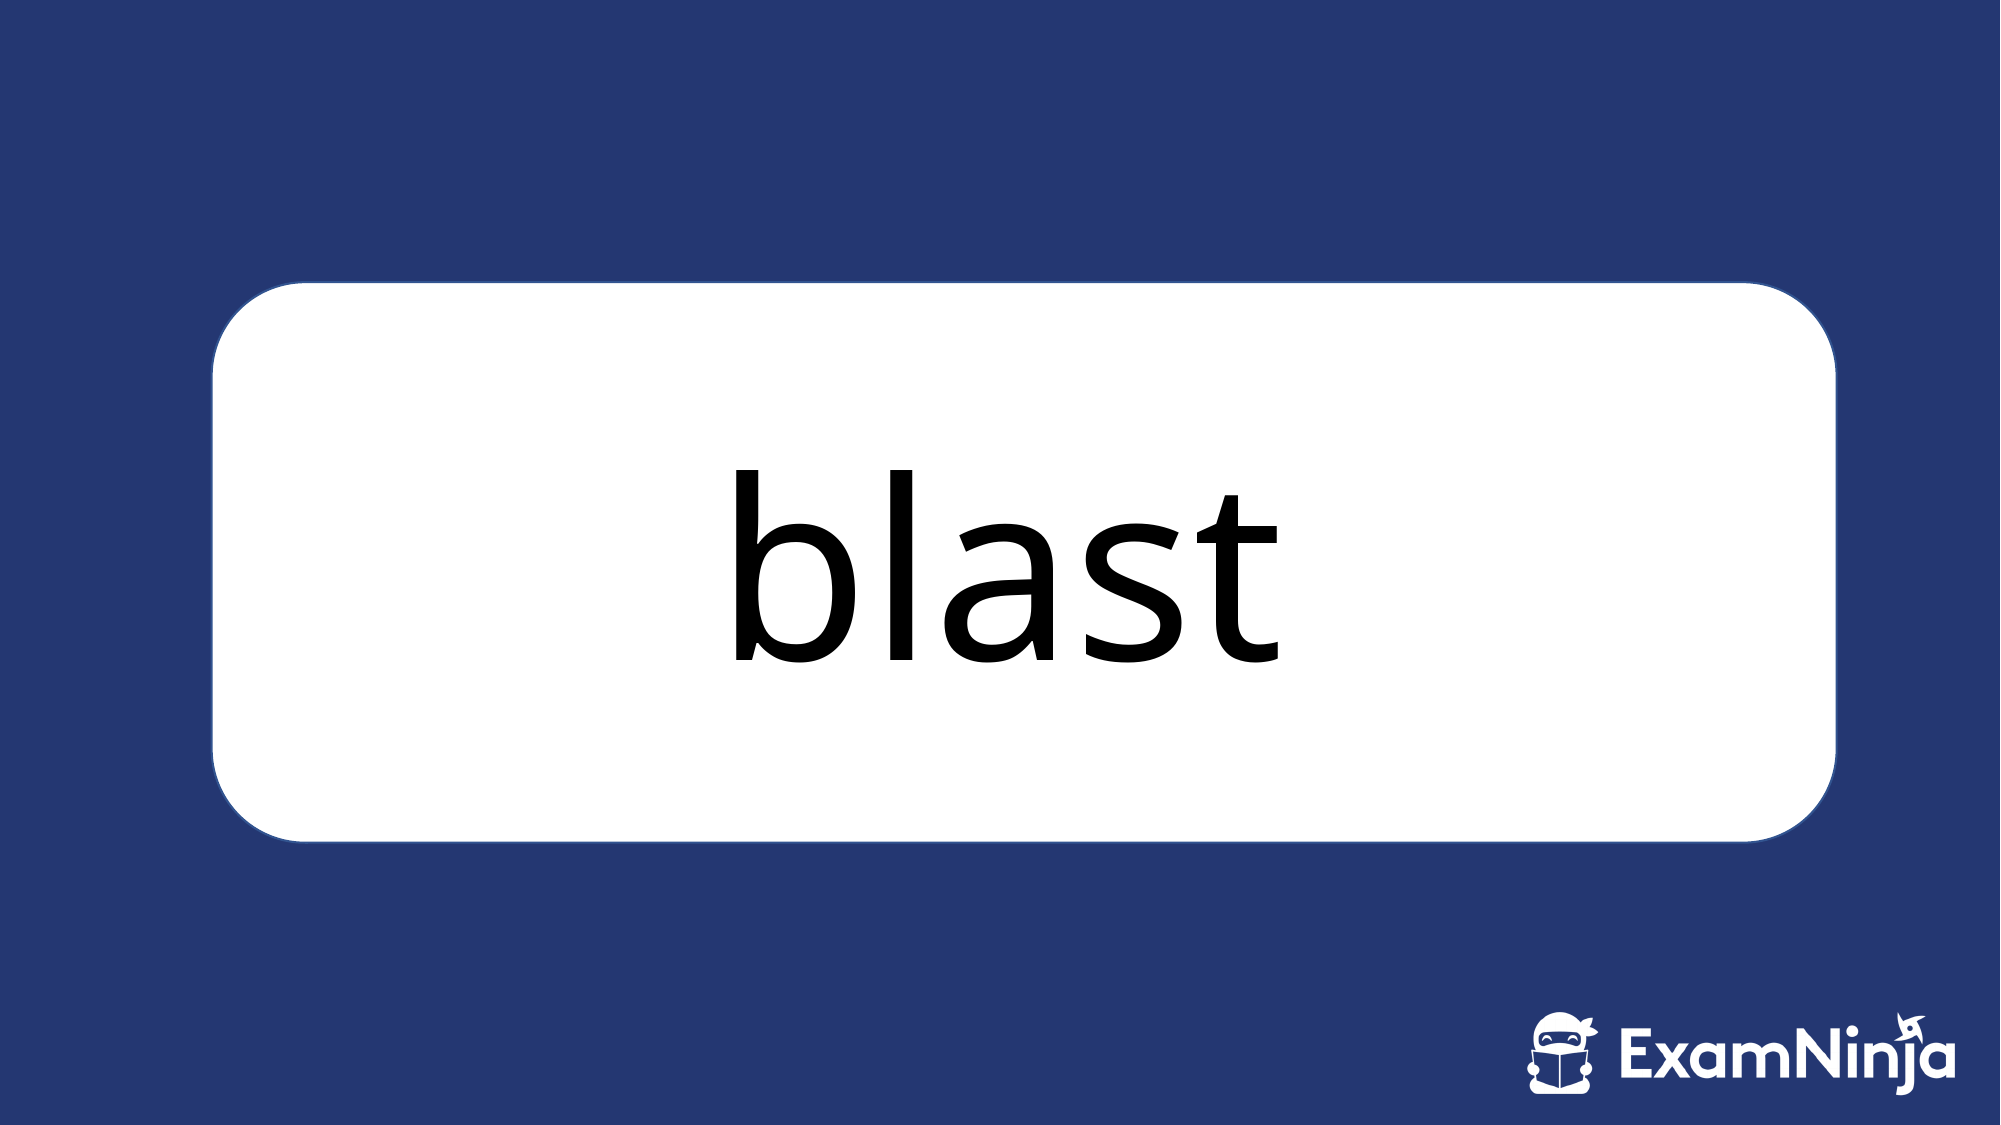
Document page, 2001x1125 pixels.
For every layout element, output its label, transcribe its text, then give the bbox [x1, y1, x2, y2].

picture [1501, 1003, 1979, 1102]
text_box [210, 719, 1838, 844]
text_box [210, 281, 1838, 403]
text_box blast [143, 403, 1857, 719]
